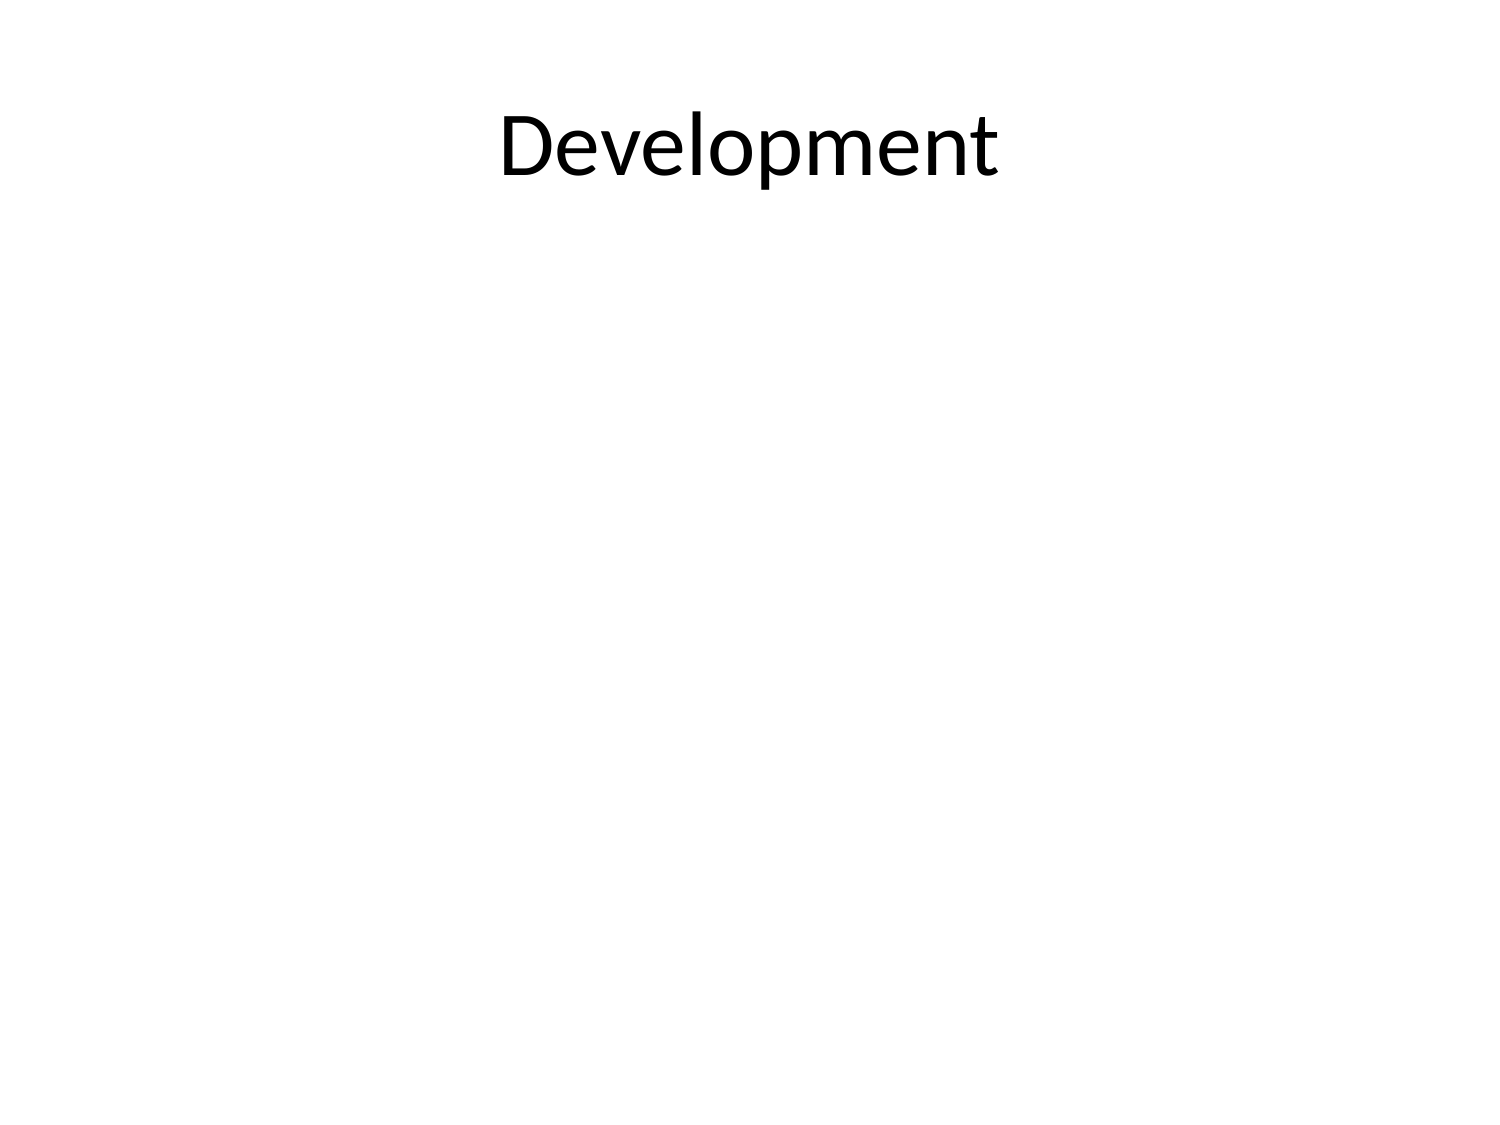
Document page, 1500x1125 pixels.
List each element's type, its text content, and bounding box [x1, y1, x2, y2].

title Development [75, 45, 1425, 233]
